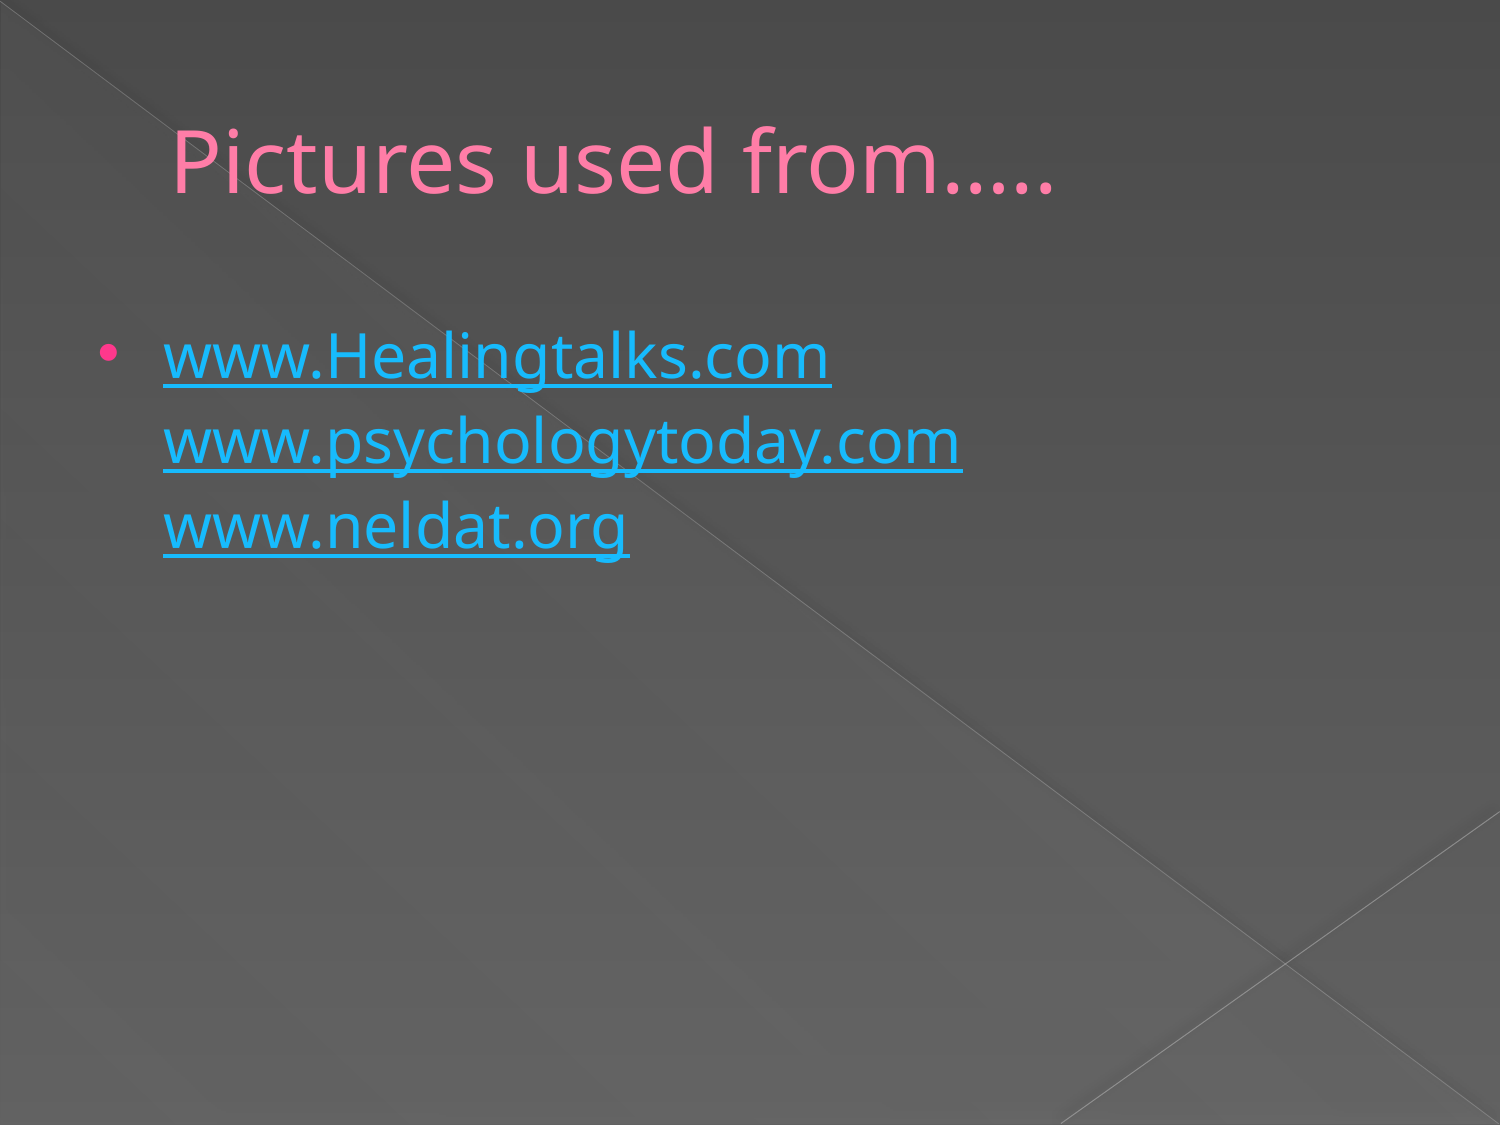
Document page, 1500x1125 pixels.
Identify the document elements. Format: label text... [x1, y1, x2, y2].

title Pictures used from….. [75, 43, 1425, 274]
list www.Healingtalks.com www.psychologytoday.com www.neldat.org [75, 308, 1425, 1059]
